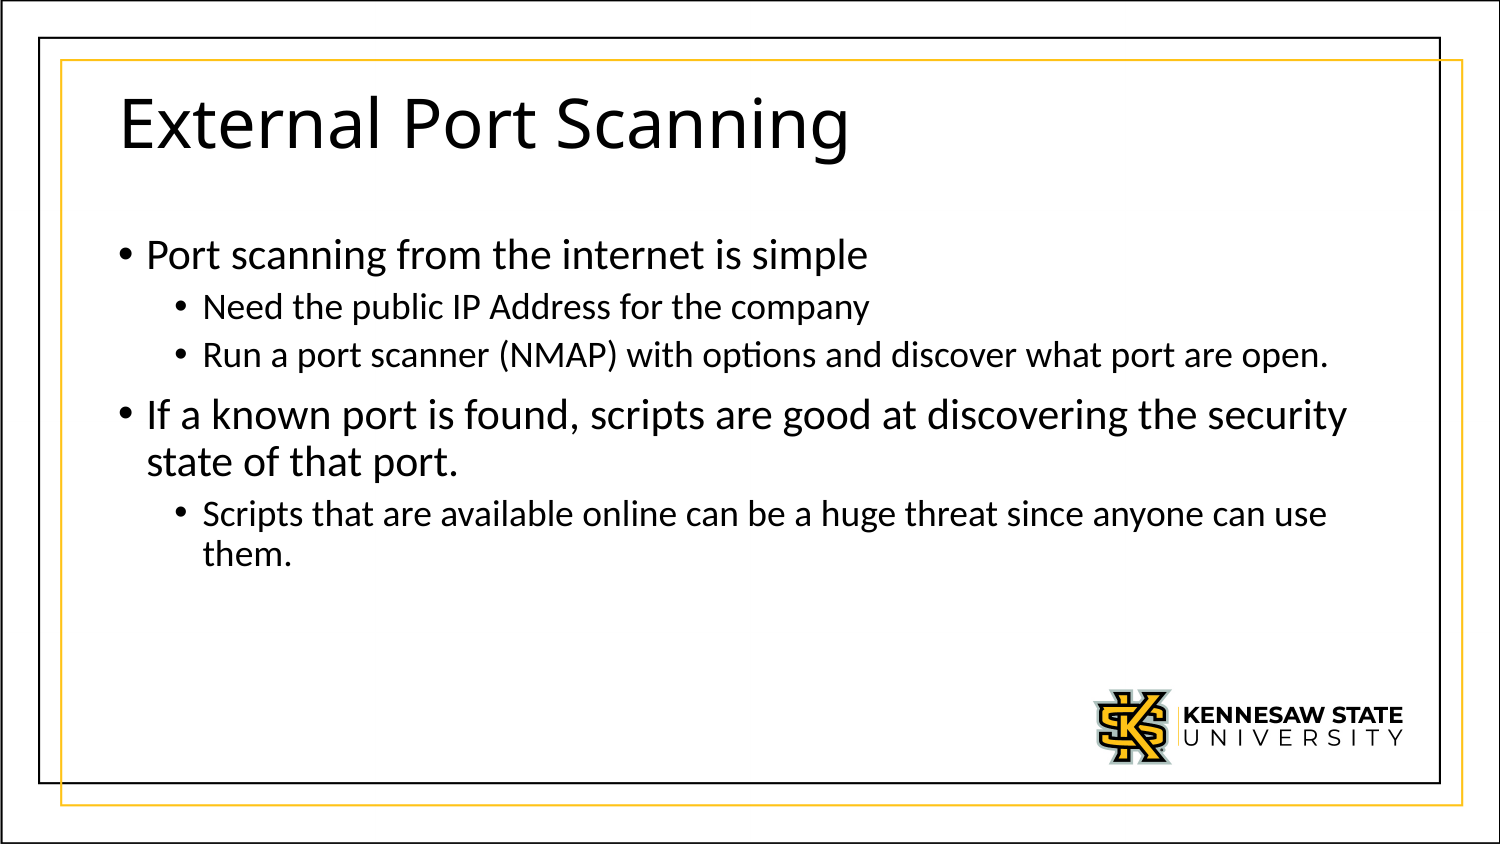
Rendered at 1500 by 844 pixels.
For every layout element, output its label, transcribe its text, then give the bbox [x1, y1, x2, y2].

list Port scanning from the internet is simple Need the public IP Address for the company Run a port scanner (NMAP) with options and discover what port are open. If a known port is found, scripts are good at discovering the security state of that port. Scripts that are available online can be a huge threat since anyone can use them. [103, 224, 1397, 760]
title External Port Scanning [103, 44, 1397, 208]
picture [0, 0, 1500, 844]
